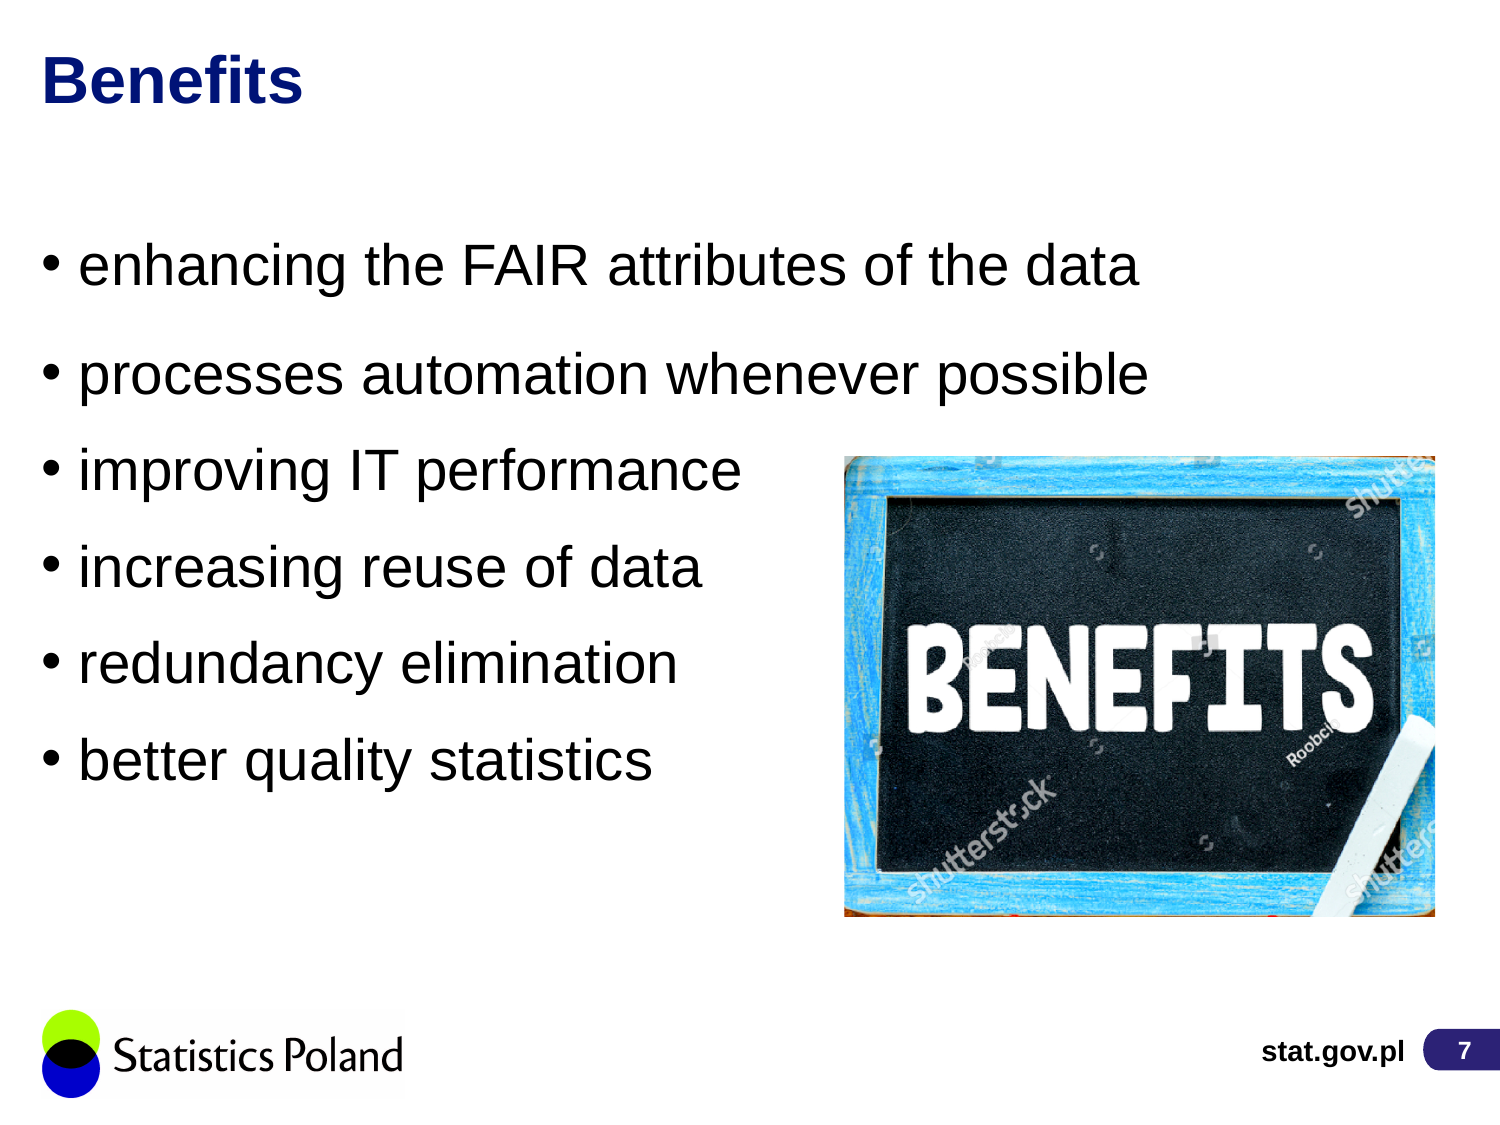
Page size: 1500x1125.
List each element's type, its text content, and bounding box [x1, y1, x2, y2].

picture [41, 1009, 405, 1099]
list enhancing the FAIR attributes of the data processes automation whenever possible improving IT performance increasing reuse of data redundancy elimination better quality statistics [41, 208, 1459, 894]
title Benefits [41, 42, 1459, 126]
picture [844, 456, 1436, 917]
